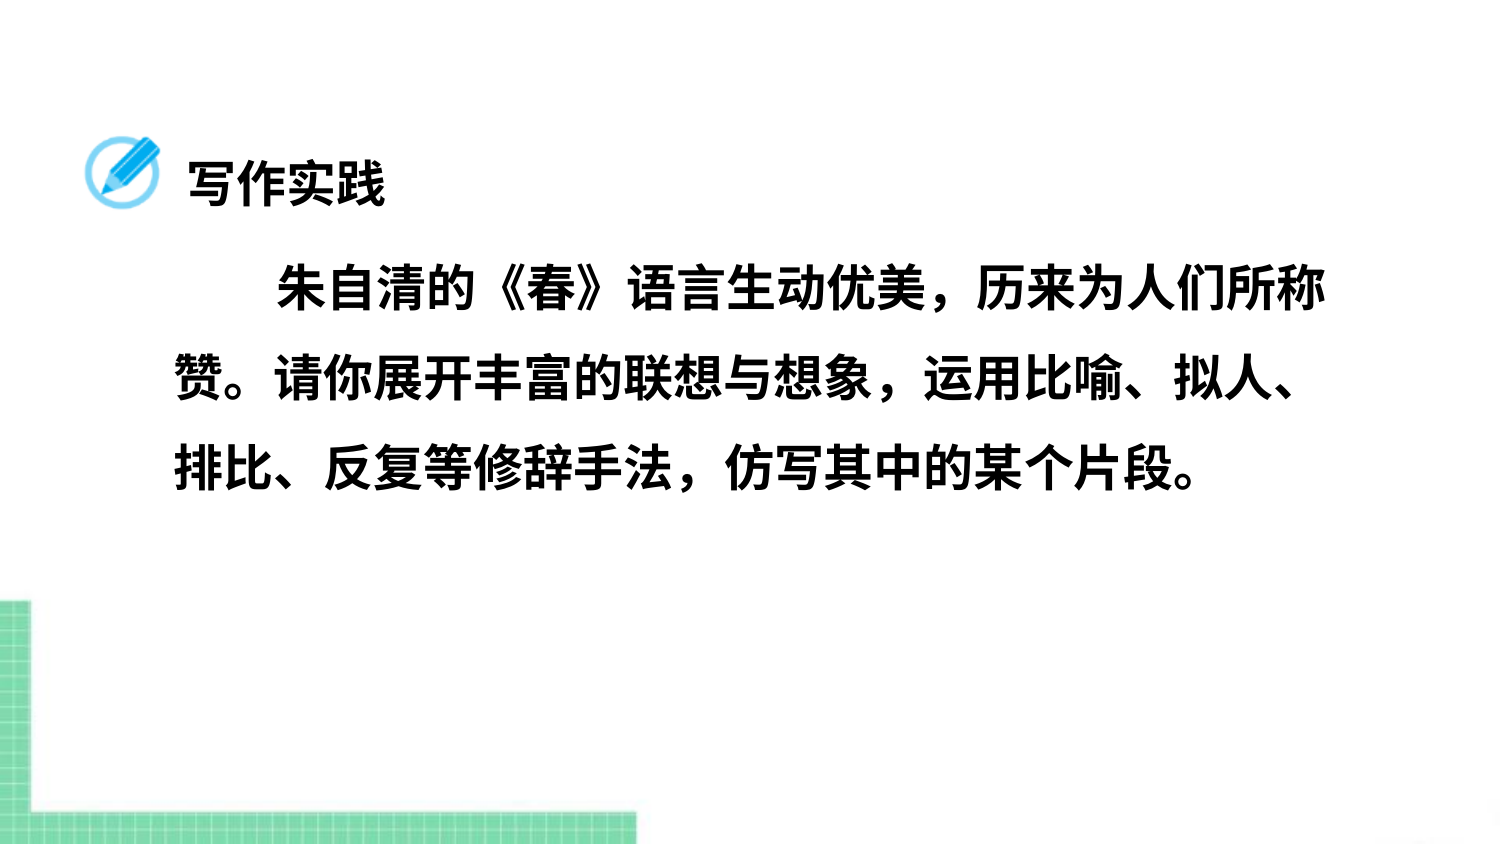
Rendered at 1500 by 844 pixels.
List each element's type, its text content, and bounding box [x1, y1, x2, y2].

picture [0, 0, 1500, 844]
text_box 写作实践 [171, 114, 420, 219]
text_box 朱自清的《春》语言生动优美，历来为人们所称赞。请你展开丰富的联想与想象，运用比喻、拟人、排比、反复等修辞手法，仿写其中的某个片段。 [159, 219, 1388, 504]
